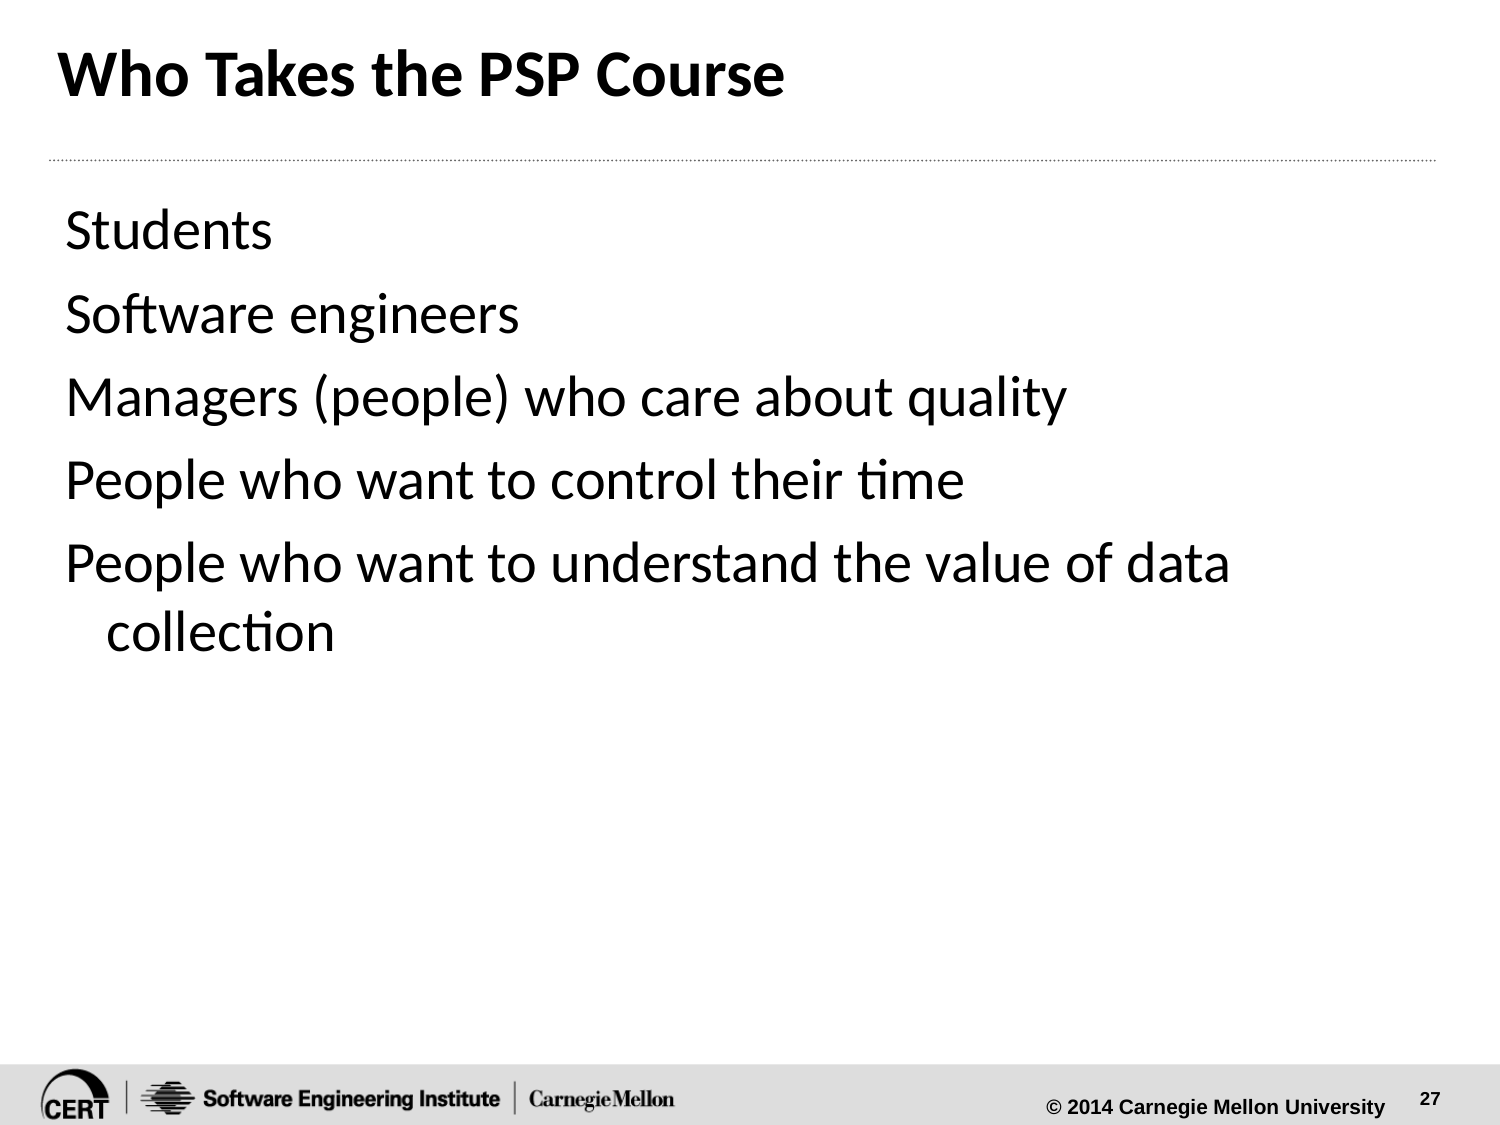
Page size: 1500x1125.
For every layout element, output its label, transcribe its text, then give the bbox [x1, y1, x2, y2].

title Who Takes the PSP Course [42, 37, 1434, 155]
picture [24, 1065, 688, 1125]
list Students Software engineers Managers (people) who care about quality People who want to control their time People who want to understand the value of data collection [49, 187, 1438, 1001]
